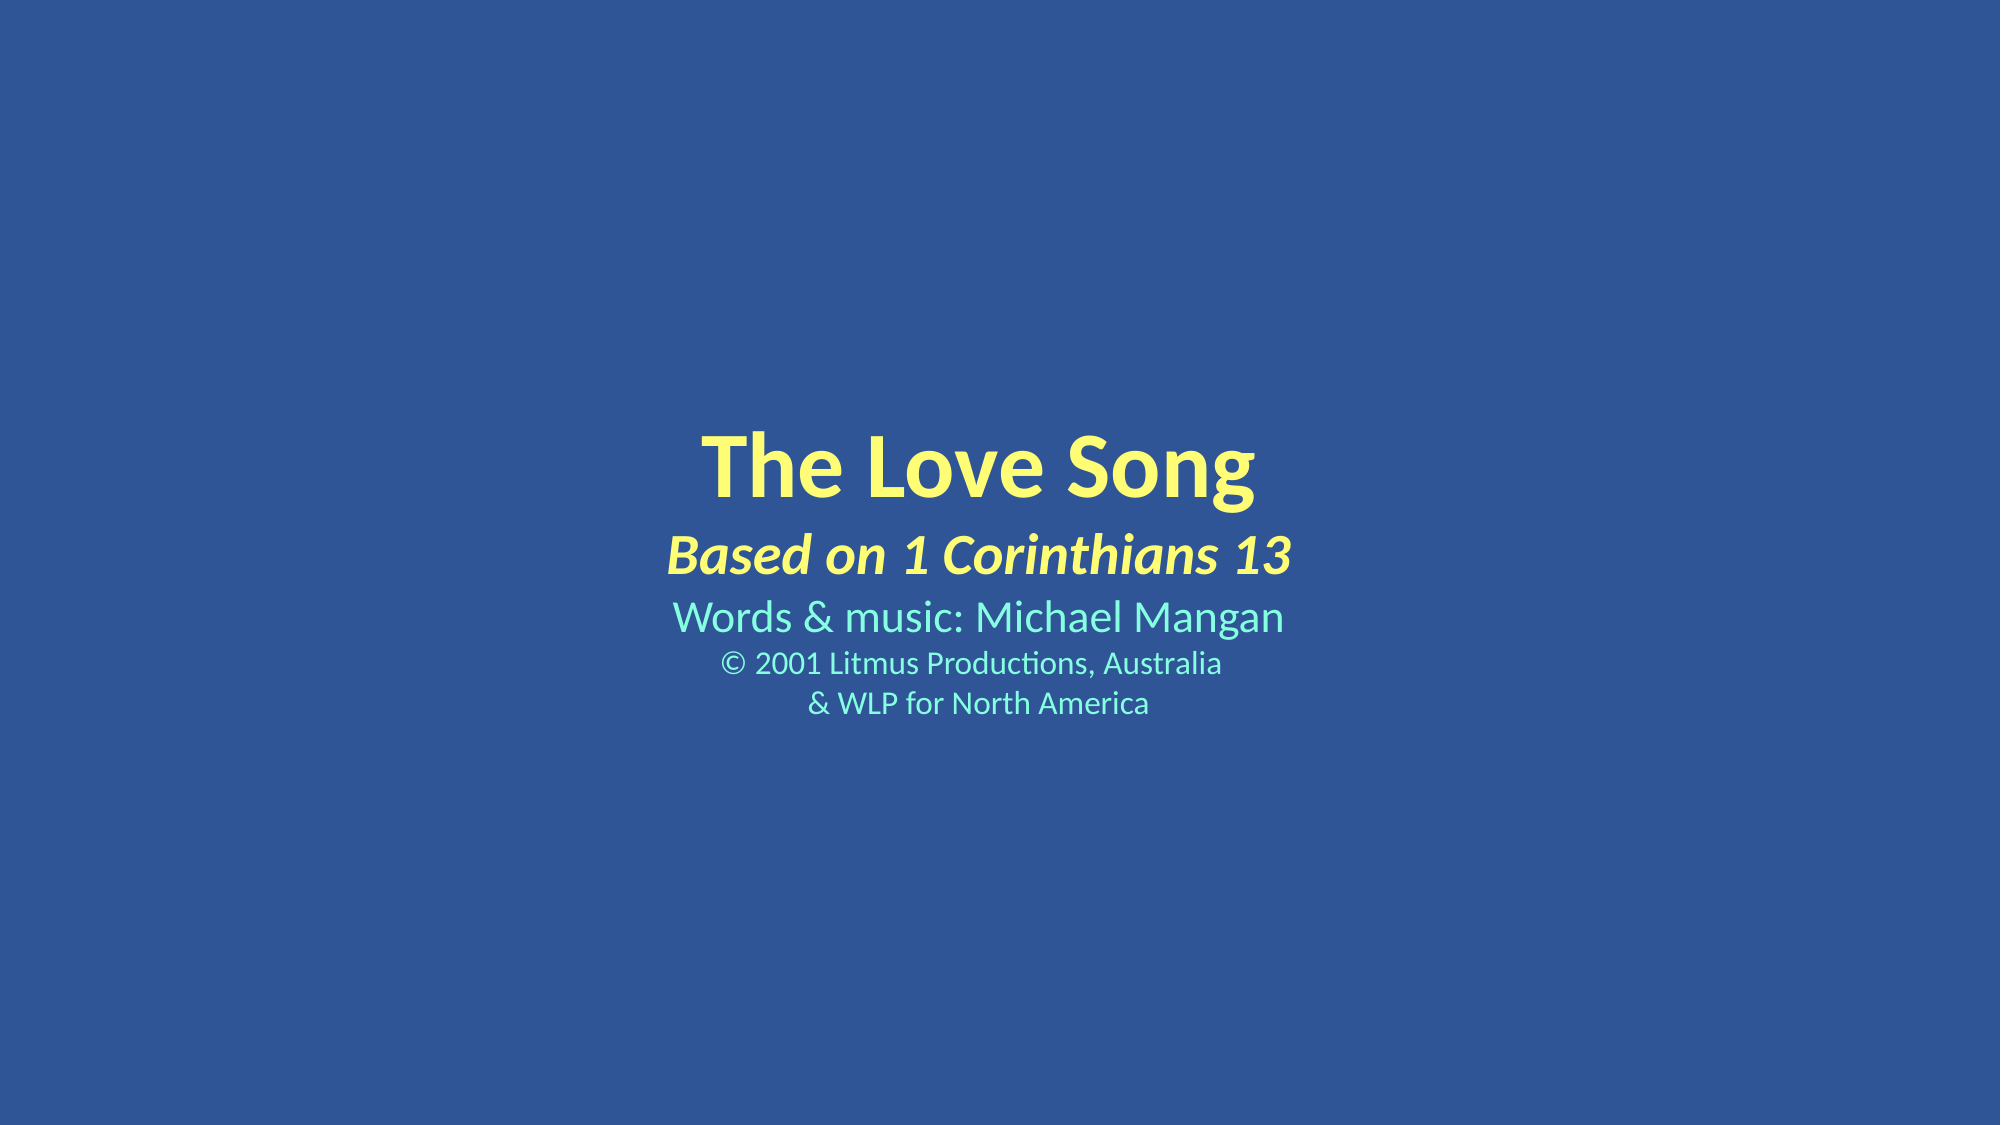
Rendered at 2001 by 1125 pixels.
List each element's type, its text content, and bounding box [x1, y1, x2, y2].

text_box The Love Song Based on 1 Corinthians 13 Words & music: Michael Mangan © 2001 Litmus Productions, Australia & WLP for North America [291, 403, 1667, 722]
